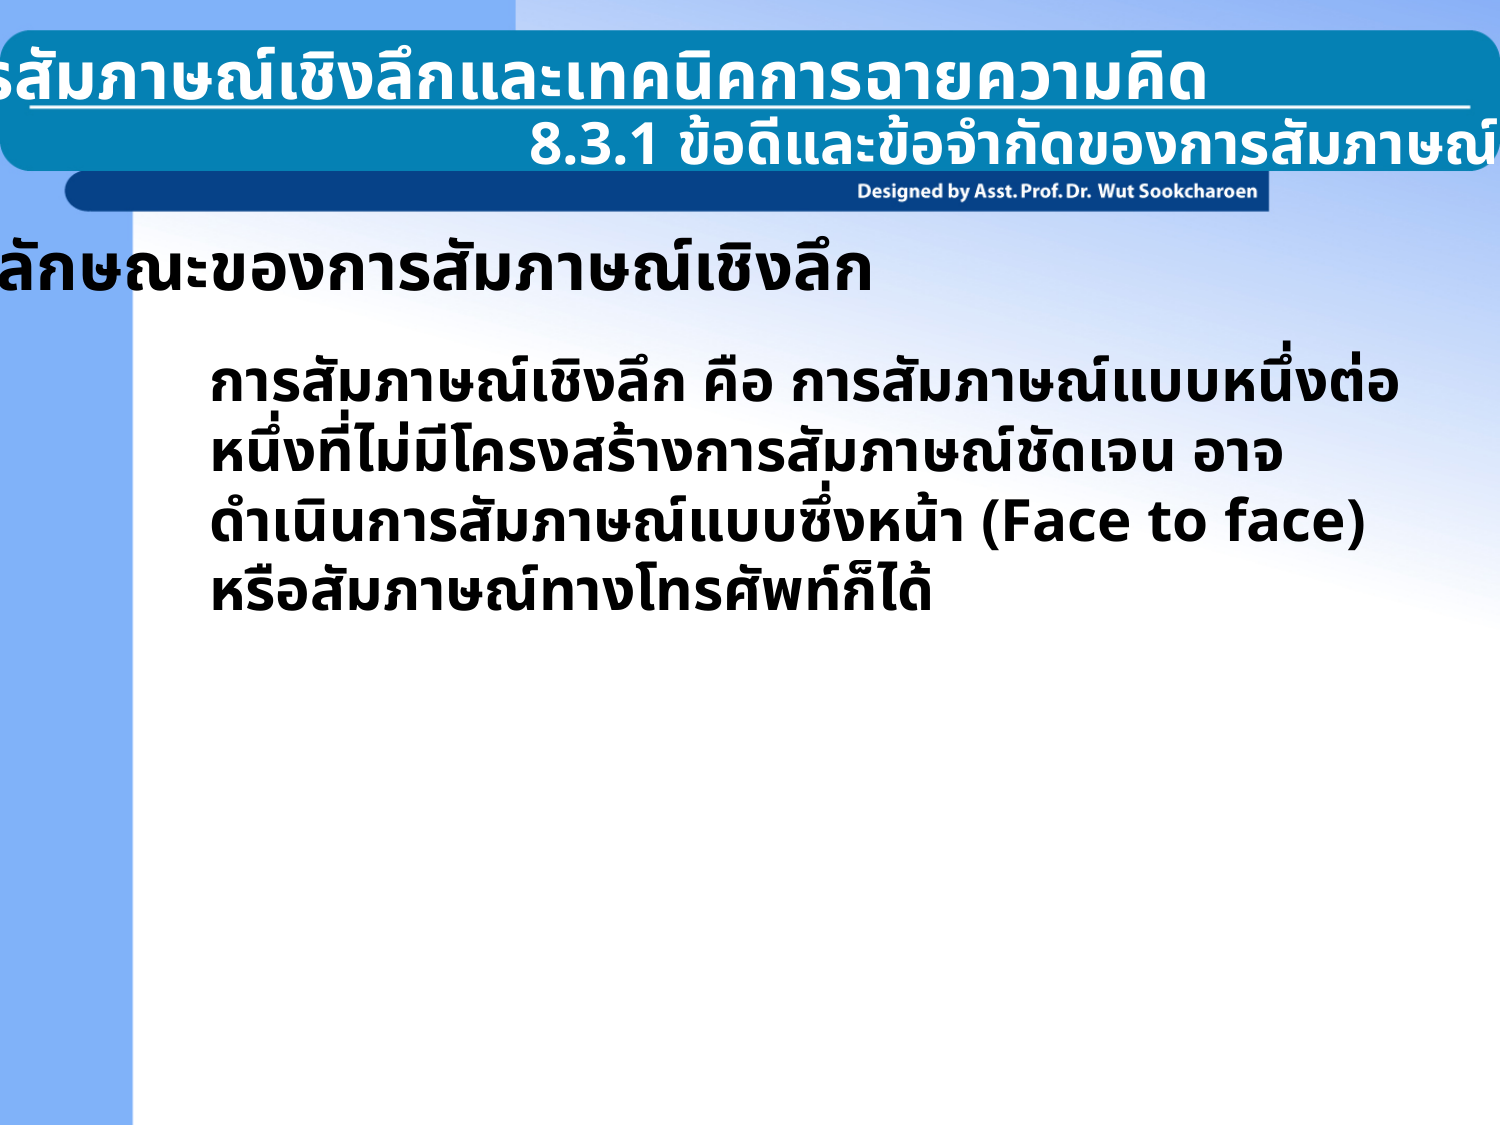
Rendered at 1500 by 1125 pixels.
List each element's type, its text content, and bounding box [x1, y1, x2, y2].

text_box 8.3.1 ข้อดีและข้อจำกัดของการสัมภาษณ์เชิงลึก [514, 98, 1500, 184]
picture [0, 0, 1500, 53]
text_box 8.3 การสัมภาษณ์เชิงลึกและเทคนิคการฉายความคิด [0, 25, 1226, 121]
text_box ลักษณะของการสัมภาษณ์เชิงลึก [0, 216, 890, 312]
text_box การสัมภาษณ์เชิงลึก คือ การสัมภาษณ์แบบหนึ่งต่อหนึ่งที่ไม่มีโครงสร้างการสัมภาษณ์ชัดเจน อาจดำเนินการสัมภาษณ์แบบซึ่งหน้า (Face to face) หรือสัมภาษณ์ทางโทรศัพท์ก็ได้ [194, 335, 1435, 630]
picture [0, 149, 1500, 1125]
